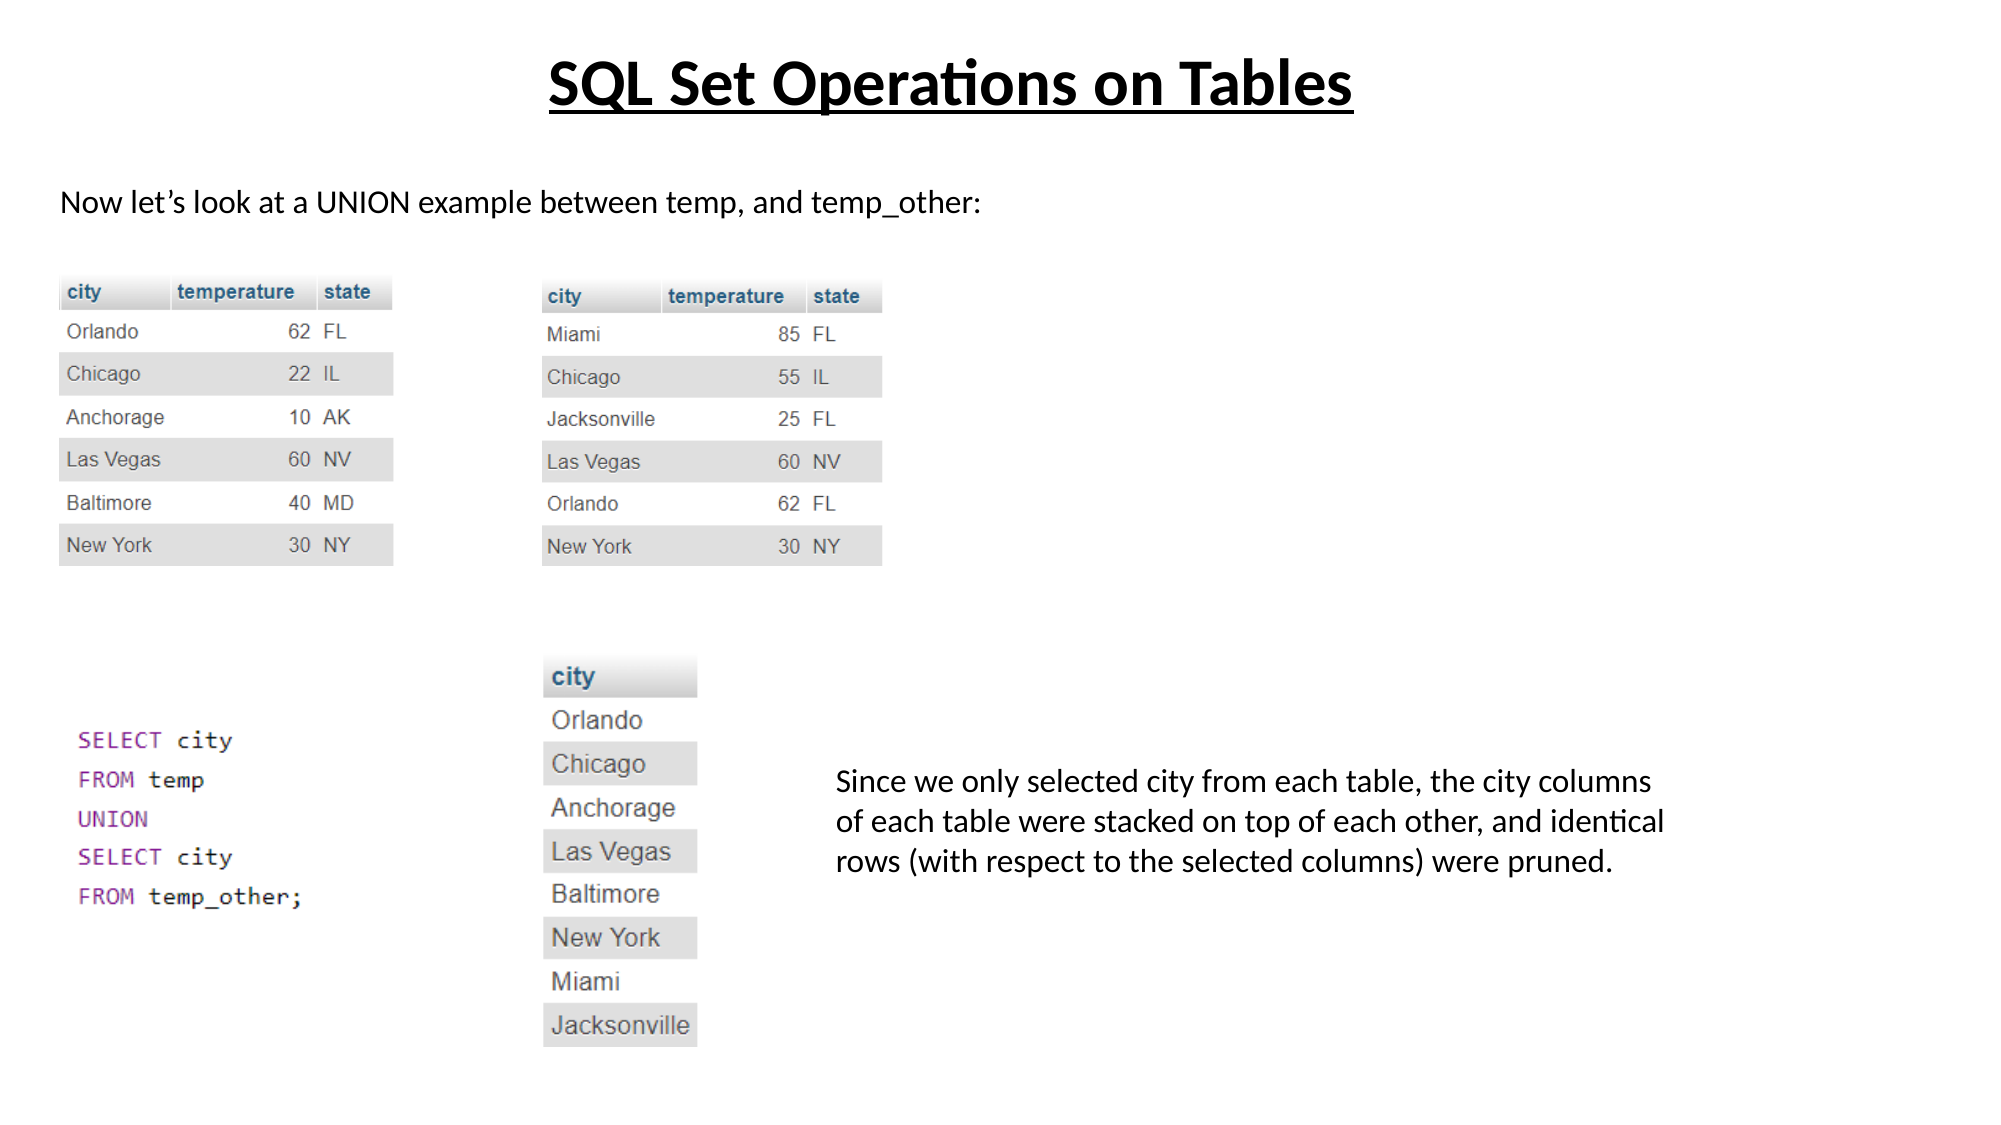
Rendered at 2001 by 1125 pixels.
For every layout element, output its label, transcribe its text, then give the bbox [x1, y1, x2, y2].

text_box Since we only selected city from each table, the city columns of each table were stacked on top of each other, and identical rows (with respect to the selected columns) were pruned. [821, 751, 1697, 887]
picture [72, 723, 309, 917]
text_box Now let’s look at a UNION example between temp, and temp_other: [45, 173, 1574, 228]
text_box SQL Set Operations on Tables [533, 31, 1369, 126]
picture [542, 651, 718, 1047]
picture [542, 275, 886, 566]
picture [59, 274, 396, 566]
